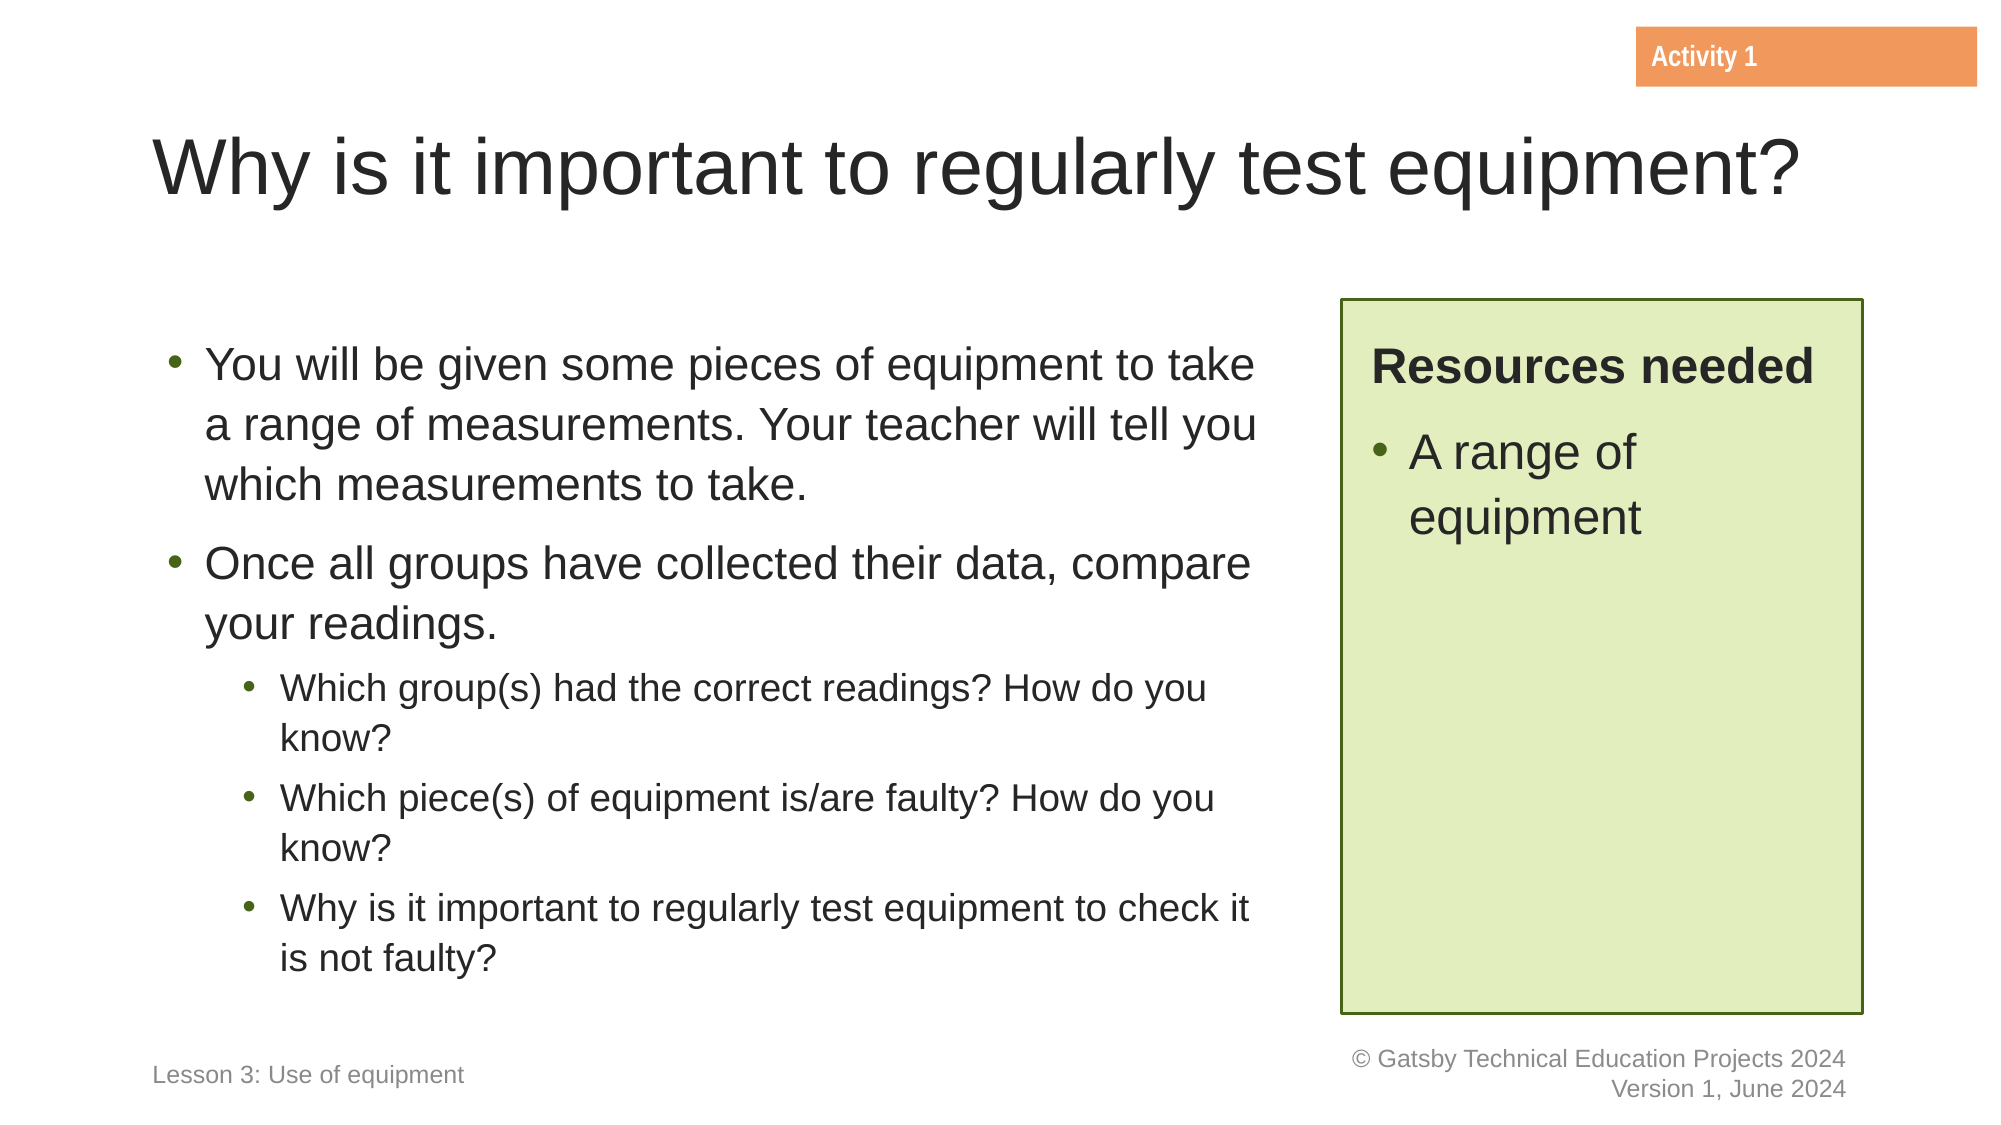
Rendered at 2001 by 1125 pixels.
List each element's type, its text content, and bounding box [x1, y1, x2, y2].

list Resources needed A range of equipment [1340, 298, 1864, 1015]
list Lesson 3: Use of equipment [137, 1042, 829, 1103]
list Activity 1 [1636, 26, 1978, 87]
list You will be given some pieces of equipment to take a range of measurements. Your teacher will tell you which measurements to take. Once all groups have collected their data, compare your readings. Which group(s) had the correct readings? How do you know? Which piece(s) of equipment is/are faulty? How do you know? Why is it important to regularly test equipment to check it is not faulty? [137, 299, 1300, 1014]
title Why is it important to regularly test equipment? [137, 59, 1863, 278]
